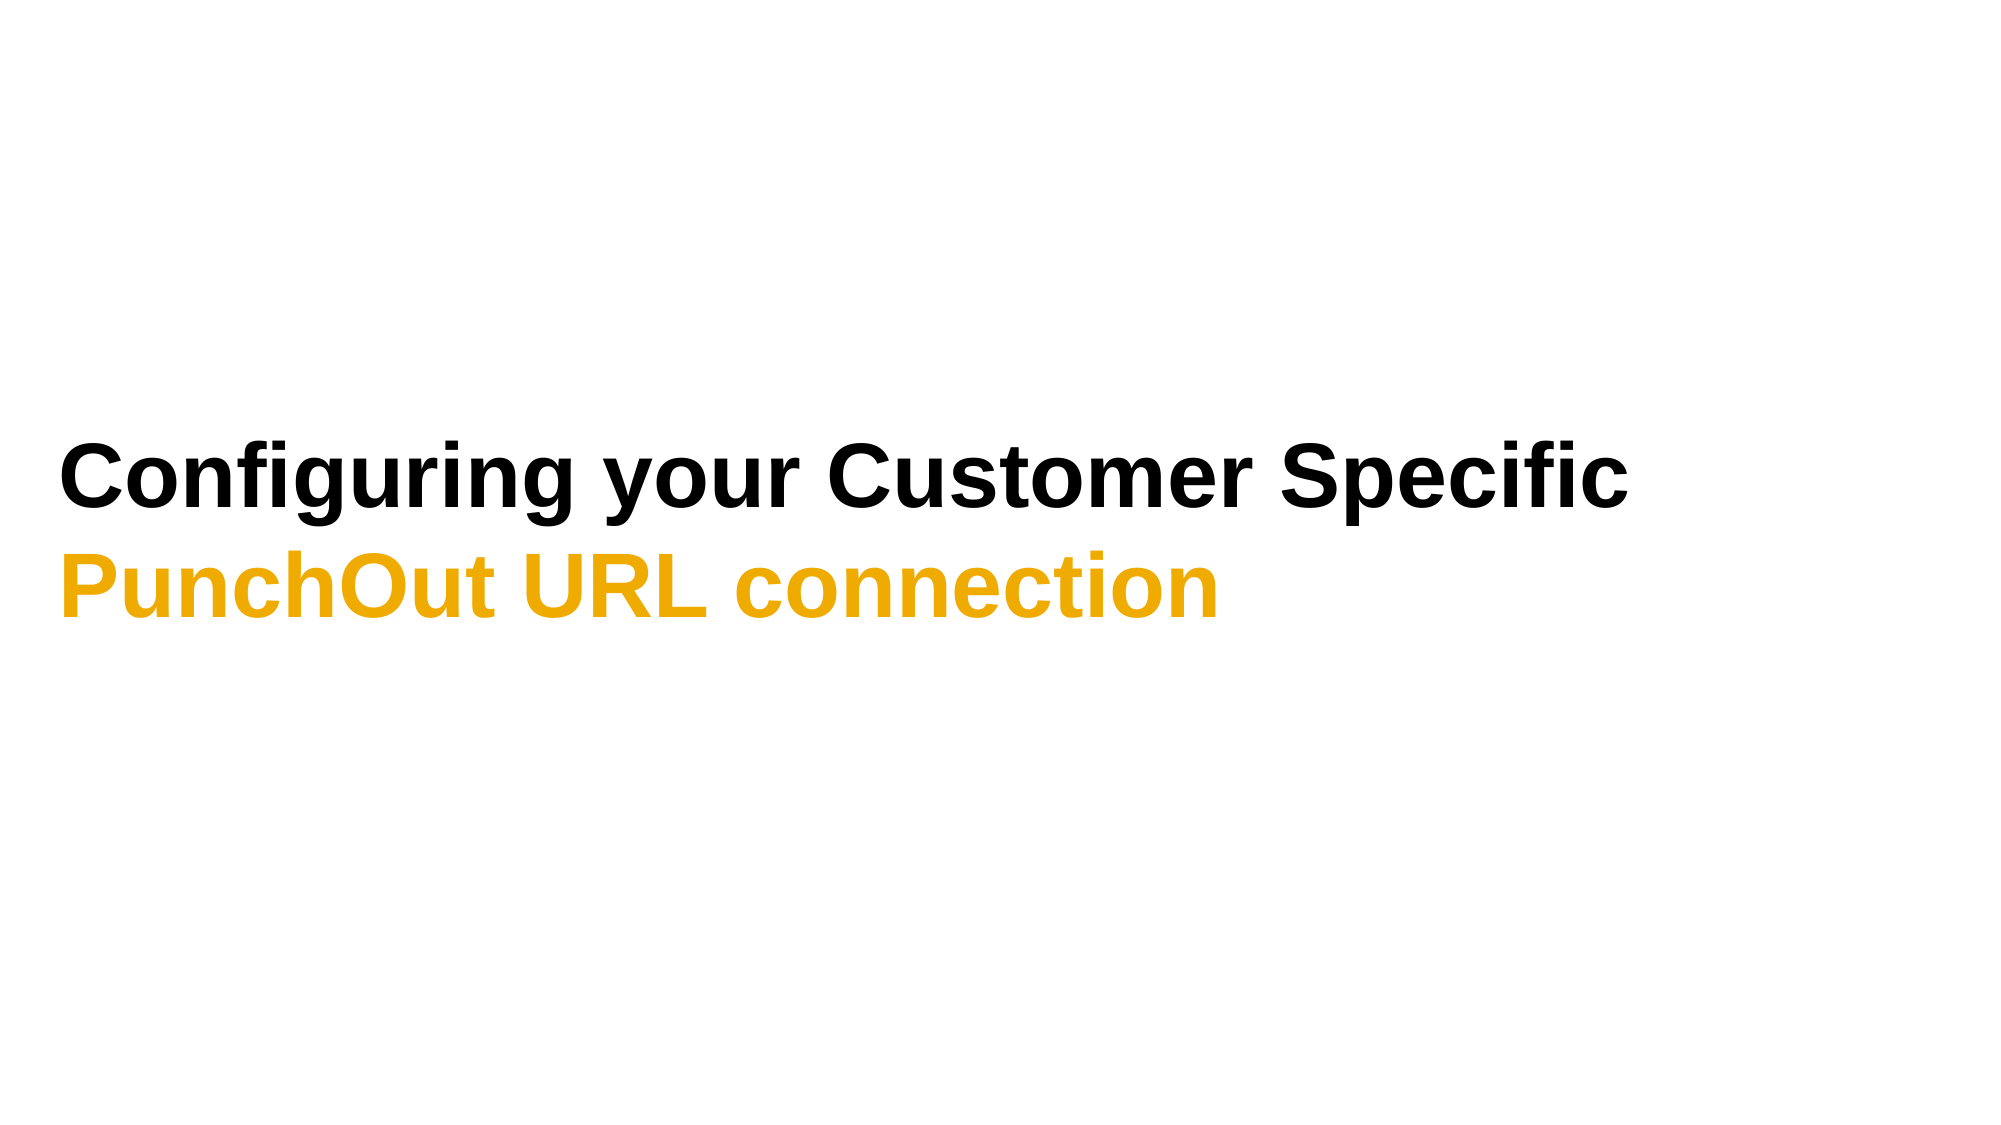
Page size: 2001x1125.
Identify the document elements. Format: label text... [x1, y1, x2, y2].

title Configuring your Customer Specific PunchOut URL connection [58, 469, 1894, 581]
